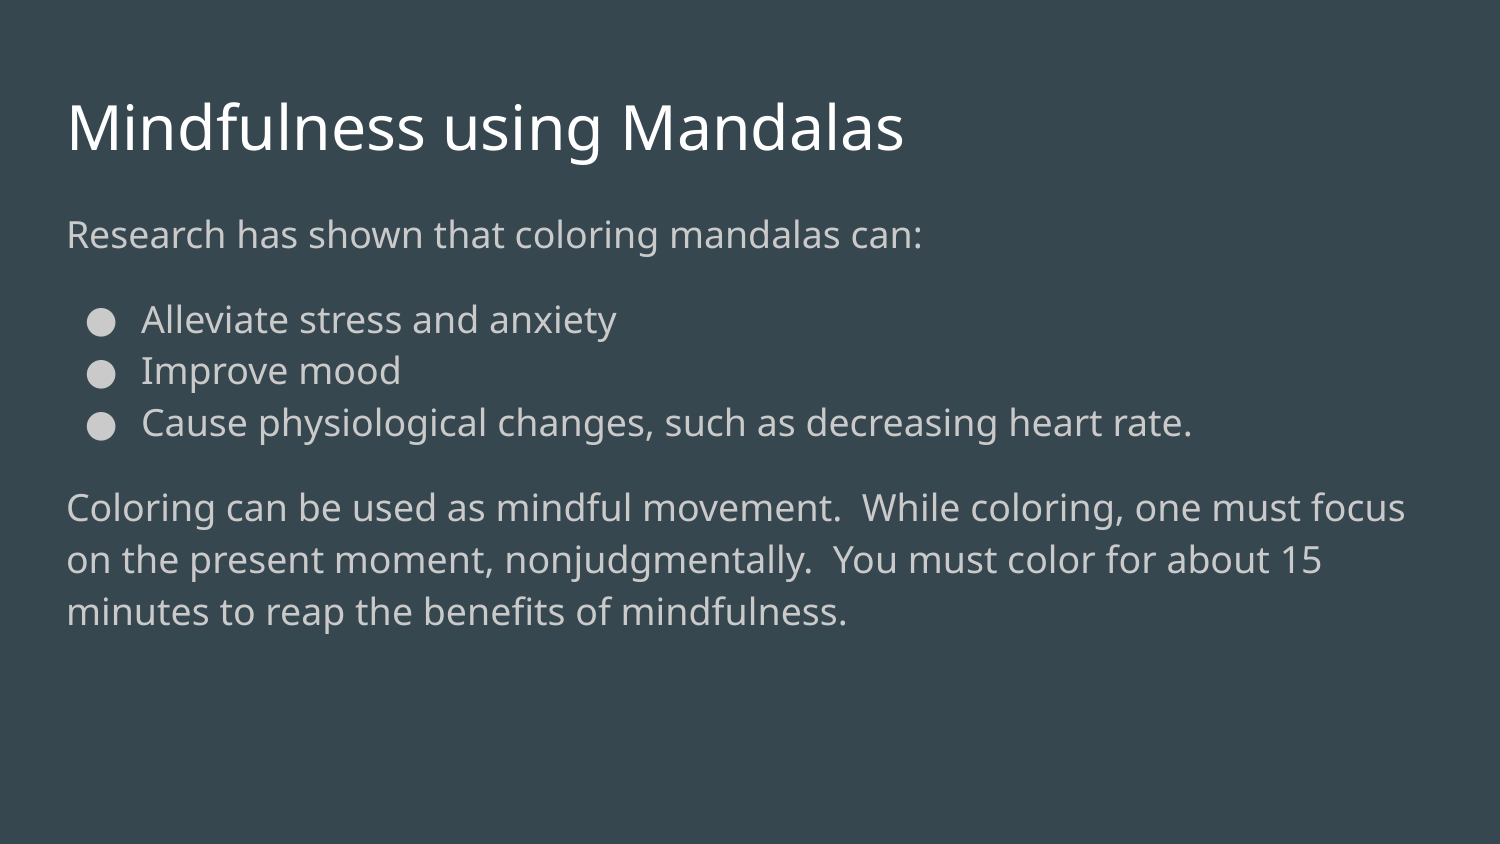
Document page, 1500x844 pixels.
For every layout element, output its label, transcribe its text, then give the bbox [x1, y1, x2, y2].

list Research has shown that coloring mandalas can: Alleviate stress and anxiety Improve mood Cause physiological changes, such as decreasing heart rate. Coloring can be used as mindful movement. While coloring, one must focus on the present moment, nonjudgmentally. You must color for about 15 minutes to reap the benefits of mindfulness. [51, 189, 1449, 758]
title Mindfulness using Mandalas [51, 72, 1449, 167]
